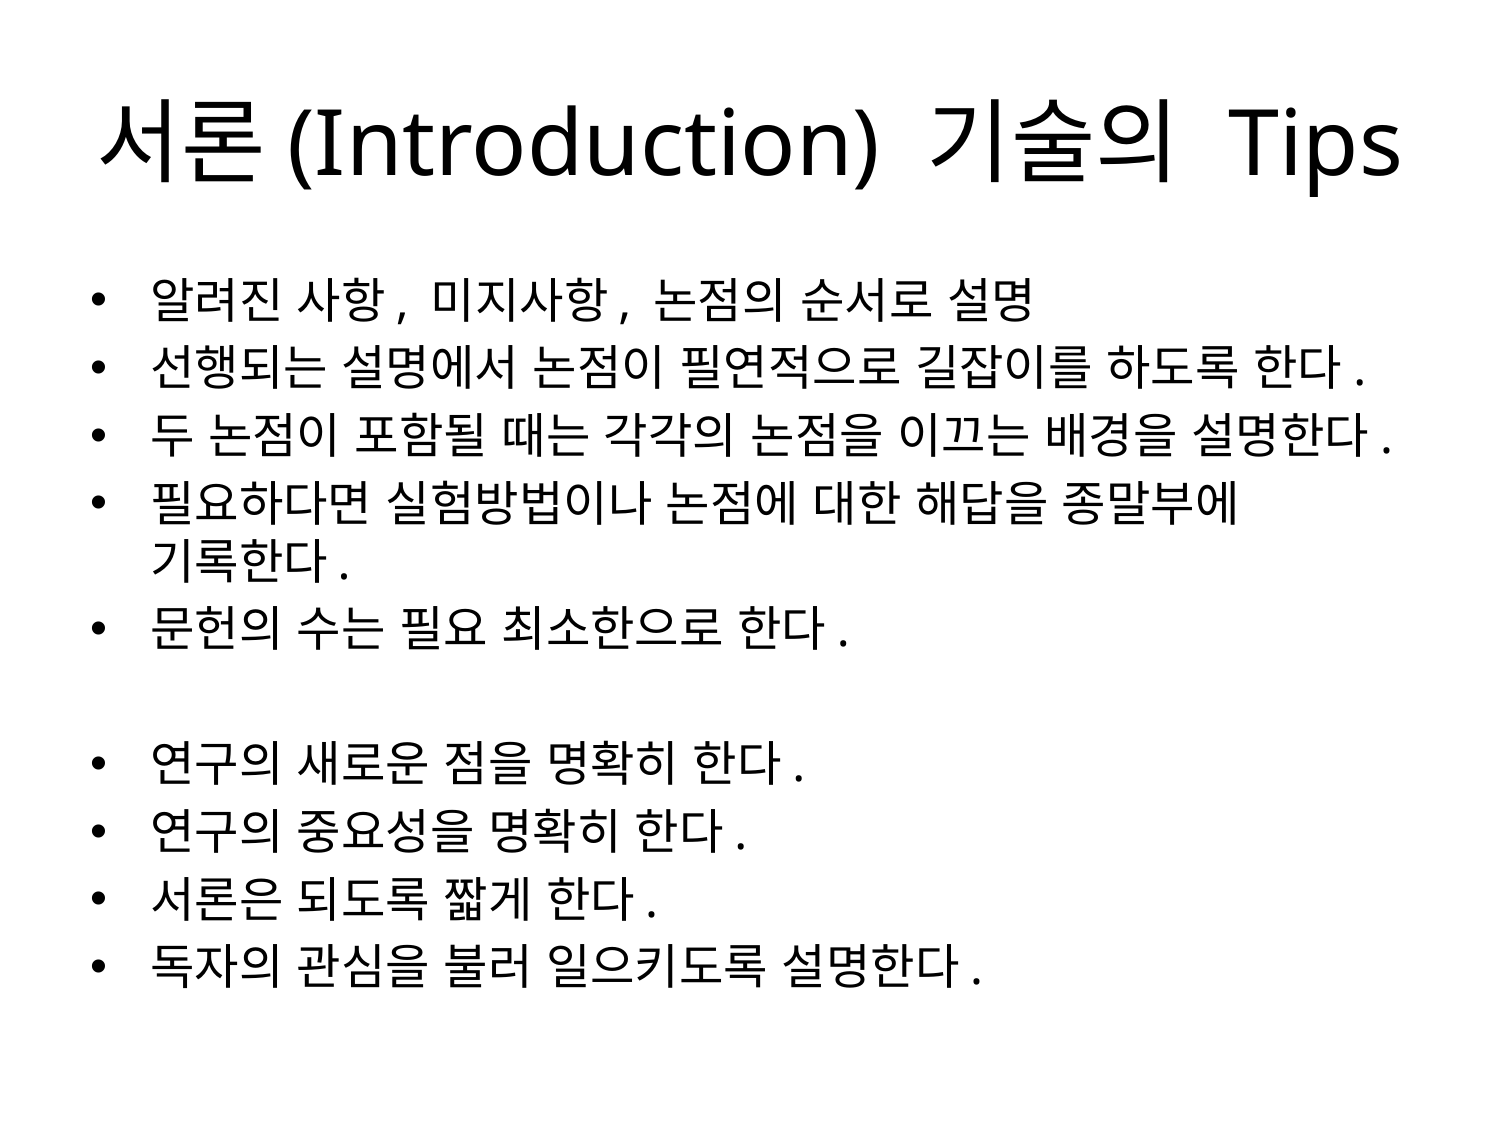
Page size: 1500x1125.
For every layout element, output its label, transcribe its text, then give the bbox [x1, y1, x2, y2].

title 서론(Introduction) 기술의 Tips [75, 45, 1425, 233]
list 알려진 사항, 미지사항, 논점의 순서로 설명 선행되는 설명에서 논점이 필연적으로 길잡이를 하도록 한다. 두 논점이 포함될 때는 각각의 논점을 이끄는 배경을 설명한다. 필요하다면 실험방법이나 논점에 대한 해답을 종말부에 기록한다. 문헌의 수는 필요 최소한으로 한다. 연구의 새로운 점을 명확히 한다. 연구의 중요성을 명확히 한다. 서론은 되도록 짧게 한다. 독자의 관심을 불러 일으키도록 설명한다. [75, 262, 1425, 1005]
